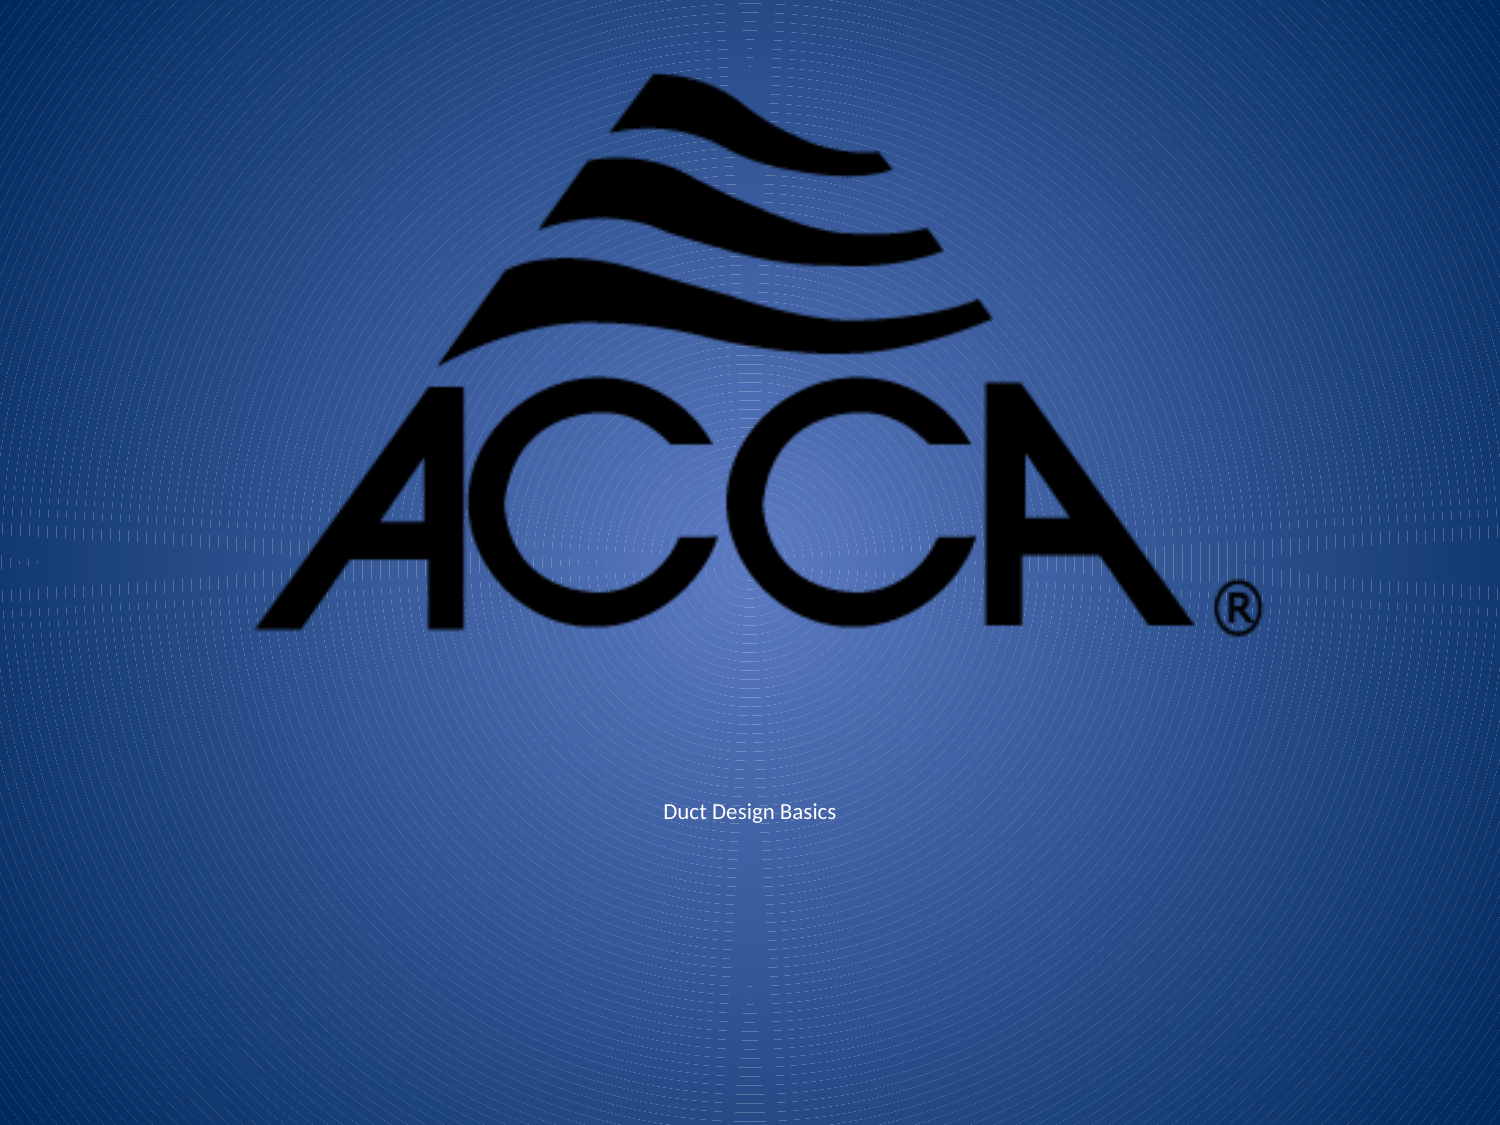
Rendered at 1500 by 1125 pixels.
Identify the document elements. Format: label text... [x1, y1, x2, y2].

picture [208, 12, 1306, 726]
title Duct Design Basics [12, 787, 1488, 888]
